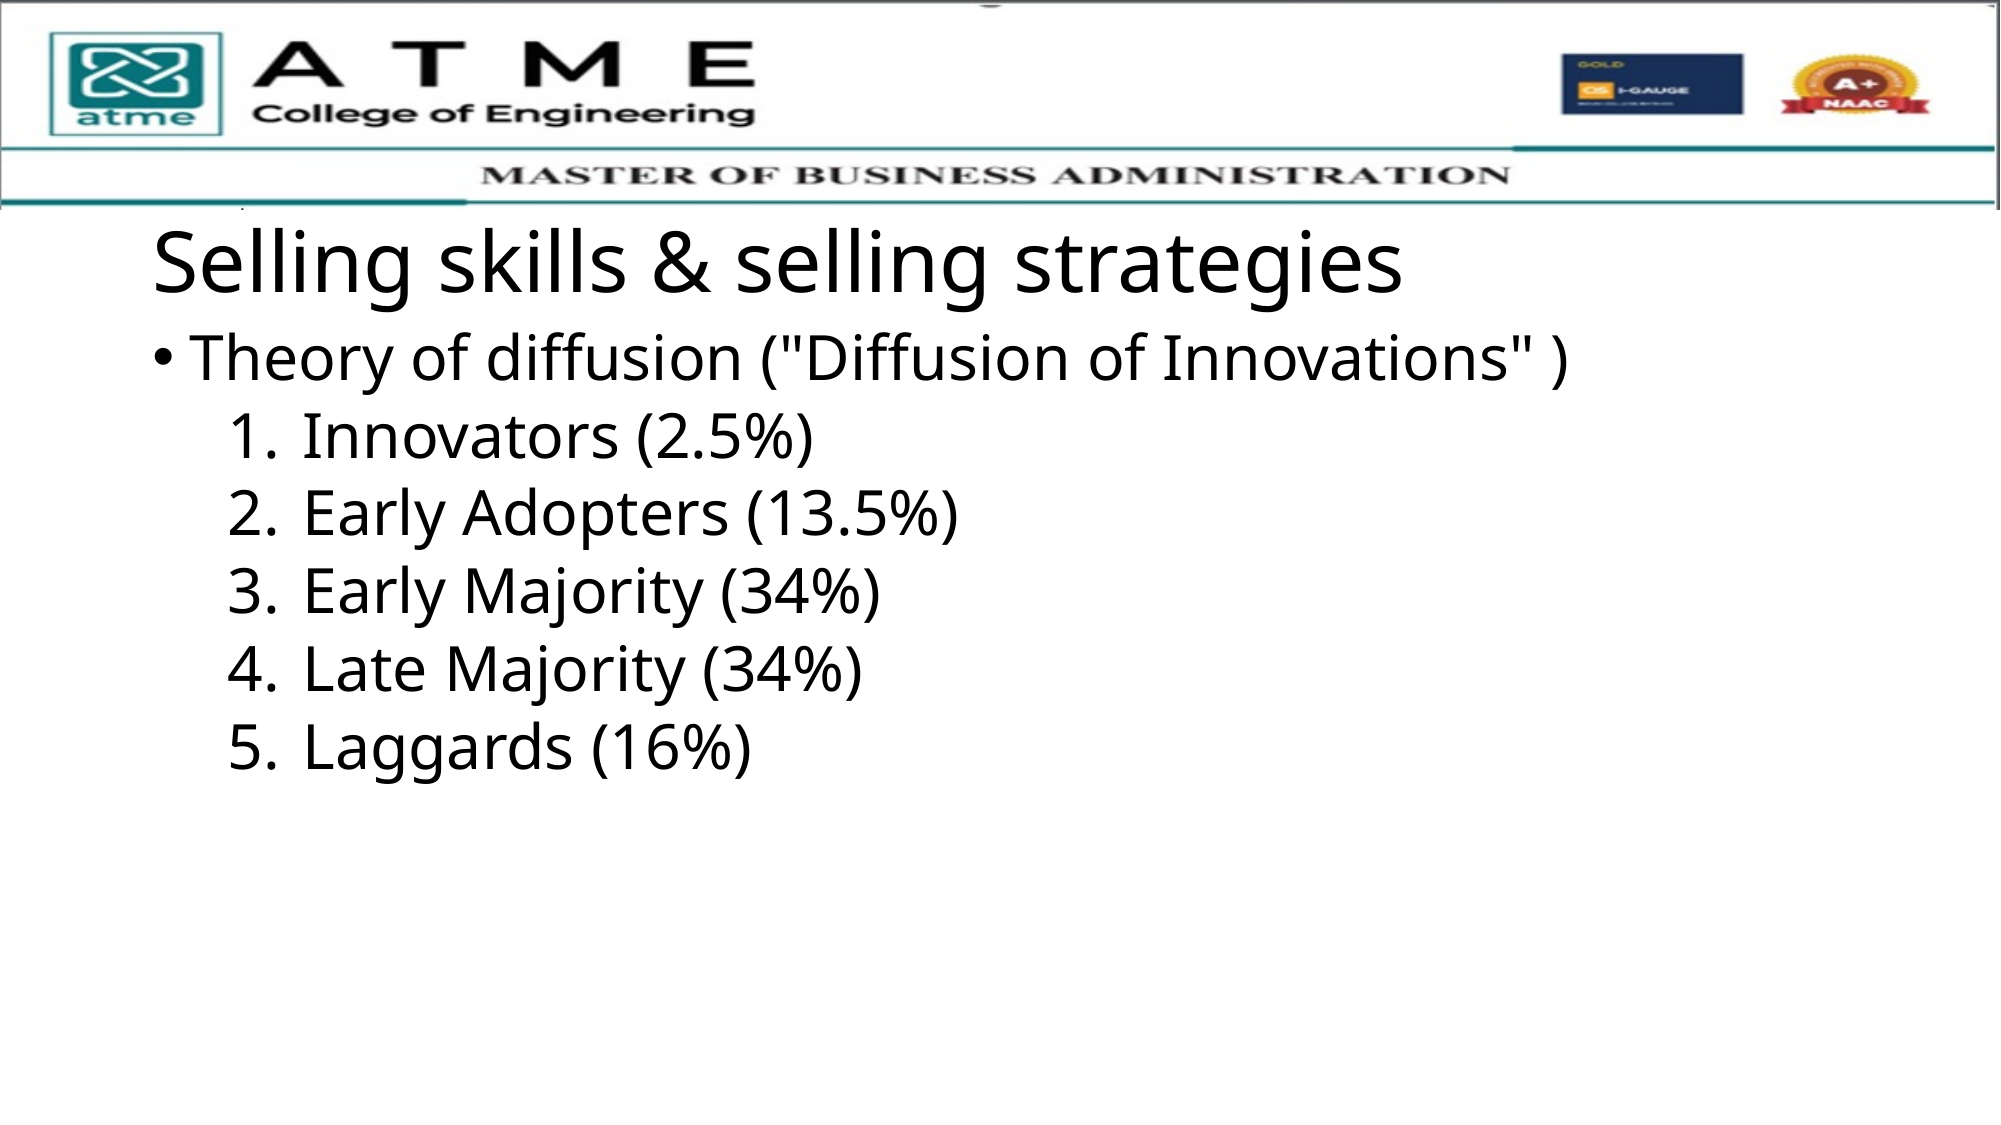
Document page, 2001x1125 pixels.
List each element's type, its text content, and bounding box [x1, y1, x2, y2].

list Theory of diffusion ("Diffusion of Innovations" ) Innovators (2.5%) Early Adopters (13.5%) Early Majority (34%) Late Majority (34%) Laggards (16%) [137, 318, 1863, 1107]
picture [0, 0, 2000, 210]
title Selling skills & selling strategies [137, 212, 1863, 318]
